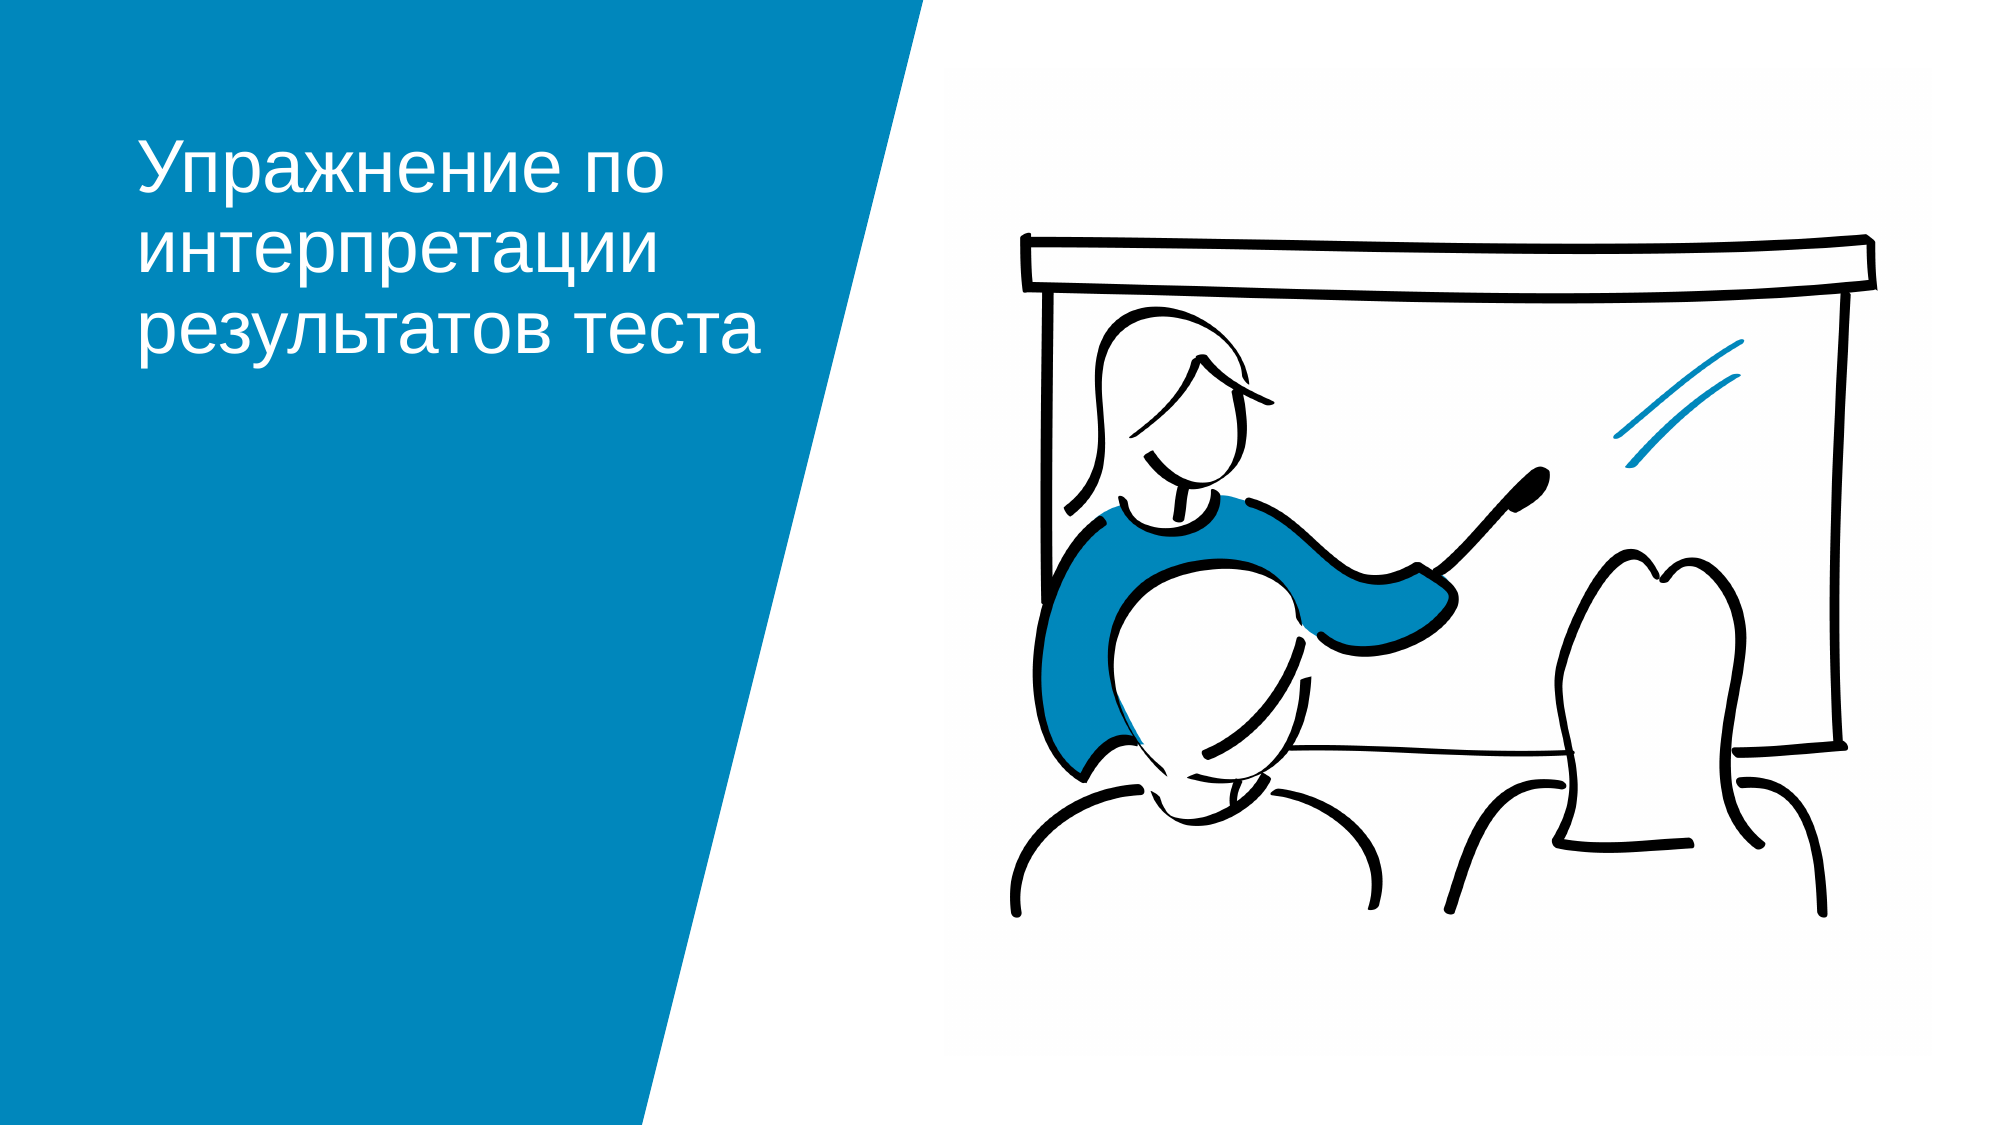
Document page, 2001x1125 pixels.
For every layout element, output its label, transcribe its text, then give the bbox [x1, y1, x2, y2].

title Упражнение по интерпретации результатов теста [136, 0, 775, 371]
picture [944, 68, 1932, 1056]
